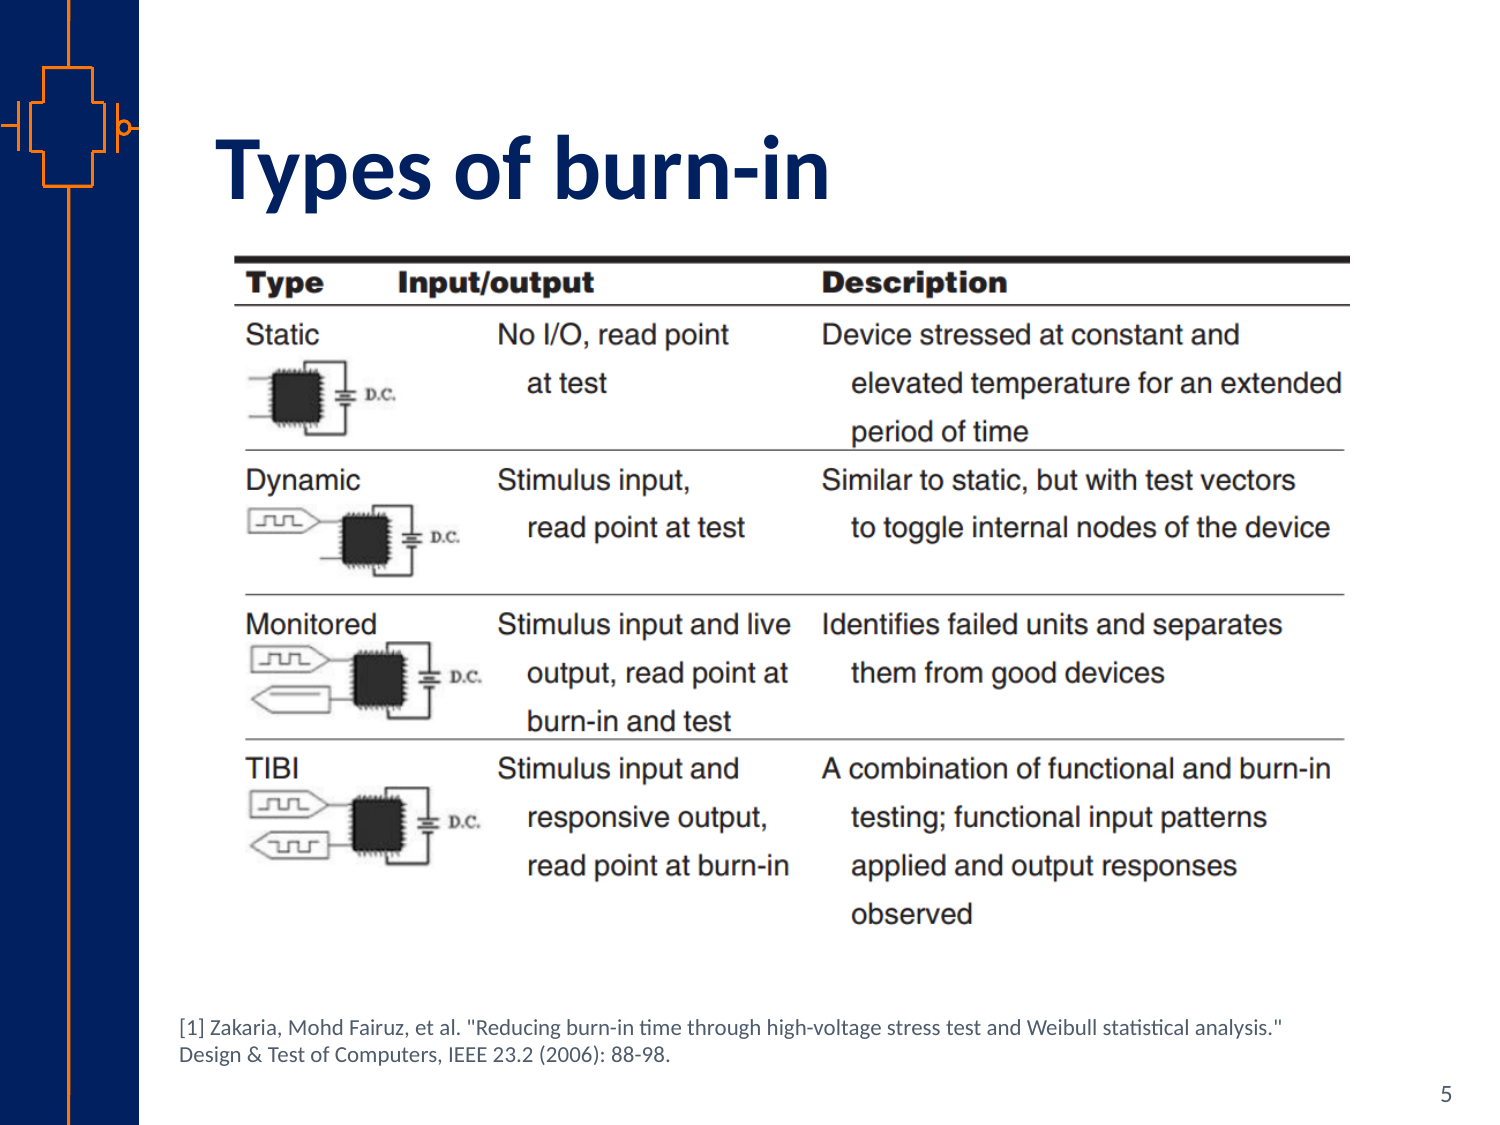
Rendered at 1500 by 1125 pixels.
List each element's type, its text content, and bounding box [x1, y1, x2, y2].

title Types of burn-in [200, 37, 1388, 225]
text_box [1] Zakaria, Mohd Fairuz, et al. "Reducing burn-in time through high-voltage stress test and Weibull statistical analysis." Design & Test of Computers, IEEE 23.2 (2006): 88-98. [164, 1005, 1305, 1075]
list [234, 243, 1351, 970]
slide_number 5 [1425, 1062, 1488, 1123]
